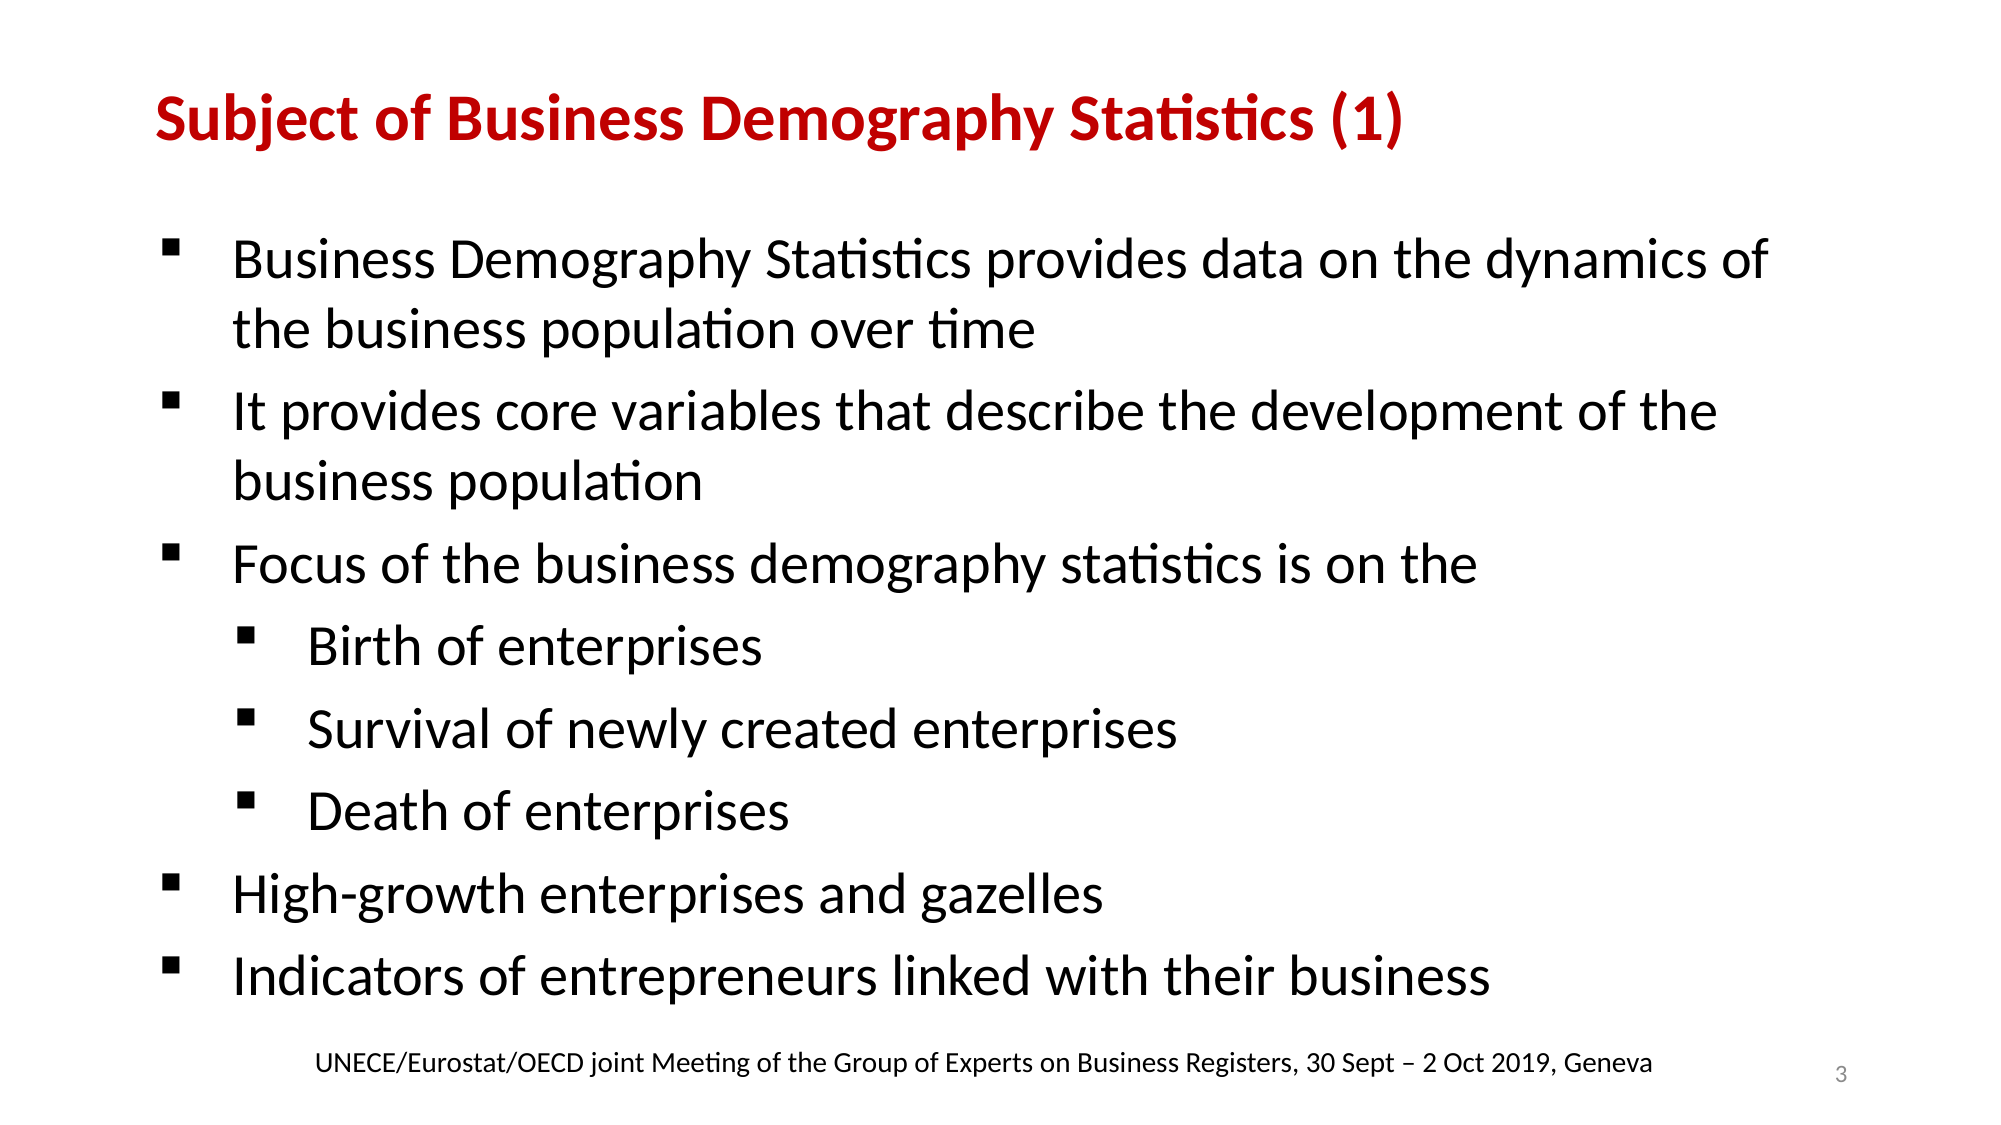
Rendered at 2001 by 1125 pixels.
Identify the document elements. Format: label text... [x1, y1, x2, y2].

text_box Business Demography Statistics provides data on the dynamics of the business population over time It provides core variables that describe the development of the business population Focus of the business demography statistics is on the Birth of enterprises Survival of newly created enterprises Death of enterprises High-growth enterprises and gazelles Indicators of entrepreneurs linked with their business [142, 212, 1808, 1015]
title Subject of Business Demography Statistics (1) [140, 71, 1646, 167]
footer UNECE/Eurostat/OECD joint Meeting of the Group of Experts on Business Registers, 30 Sept – 2 Oct 2019, Geneva [280, 1030, 1689, 1091]
slide_number 3 [1412, 1042, 1863, 1103]
